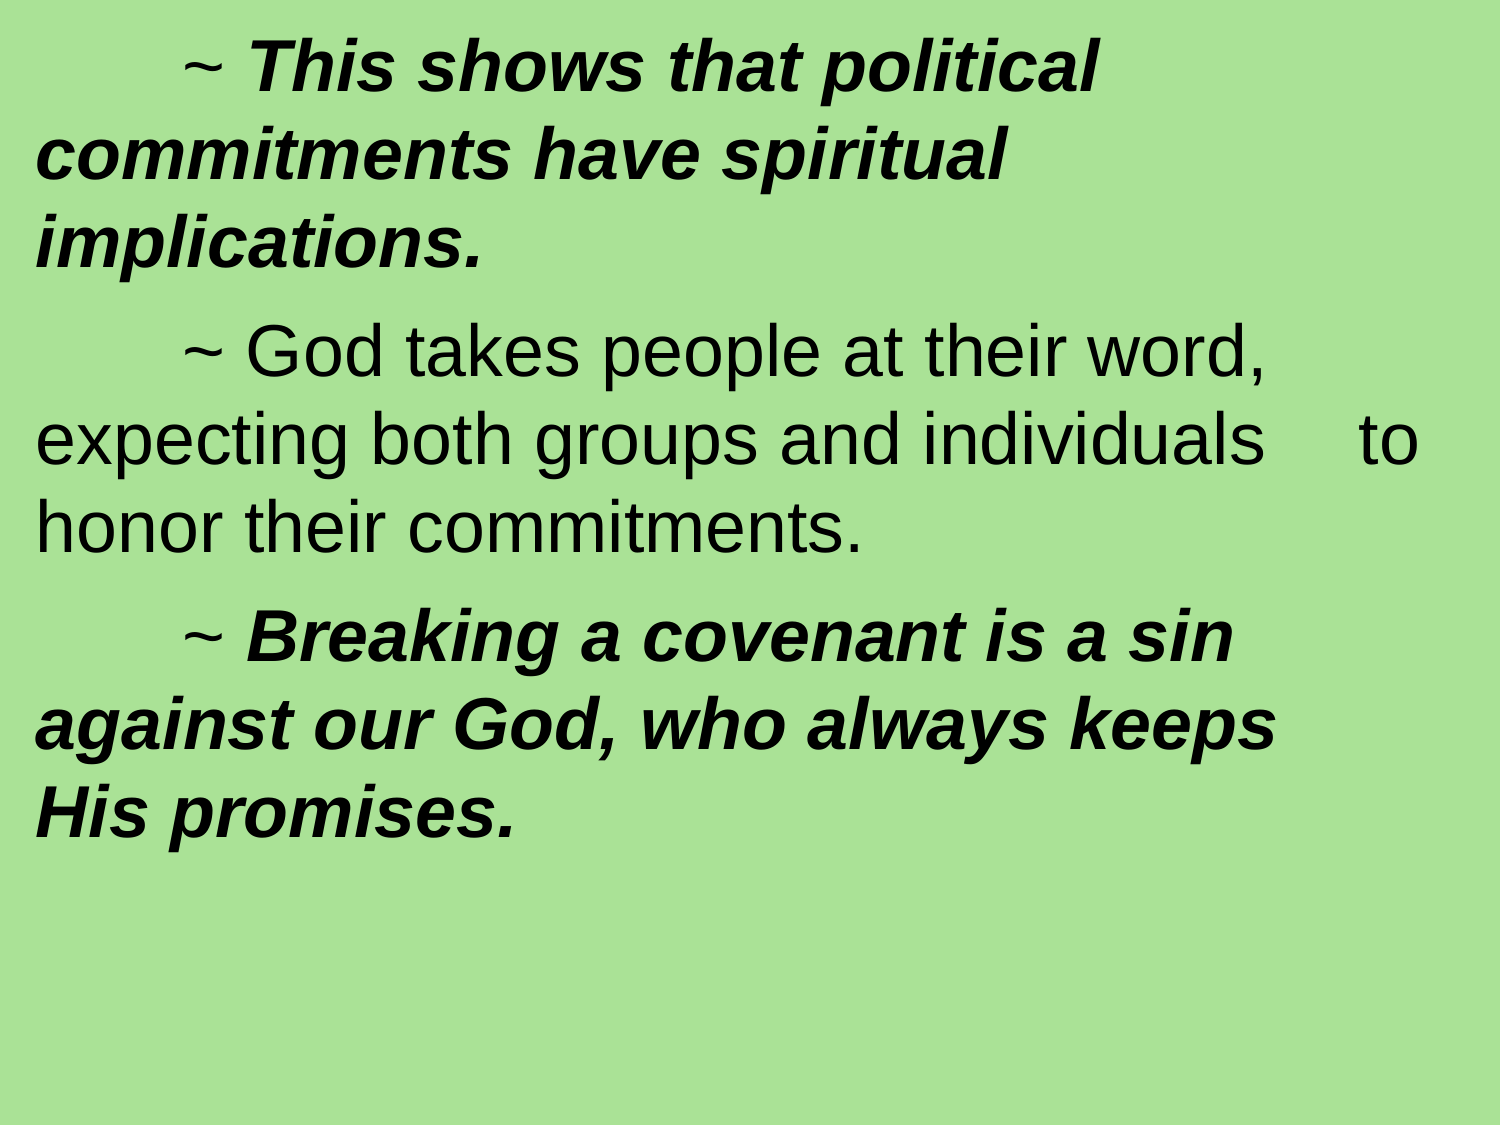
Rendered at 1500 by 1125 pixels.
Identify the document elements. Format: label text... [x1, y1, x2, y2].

subtitle ~ This shows that political commitments have spiritual implications. ~ God takes people at their word, expecting both groups and individuals to honor their commitments. ~ Breaking a covenant is a sin against our God, who always keeps His promises. [20, 10, 1480, 1106]
